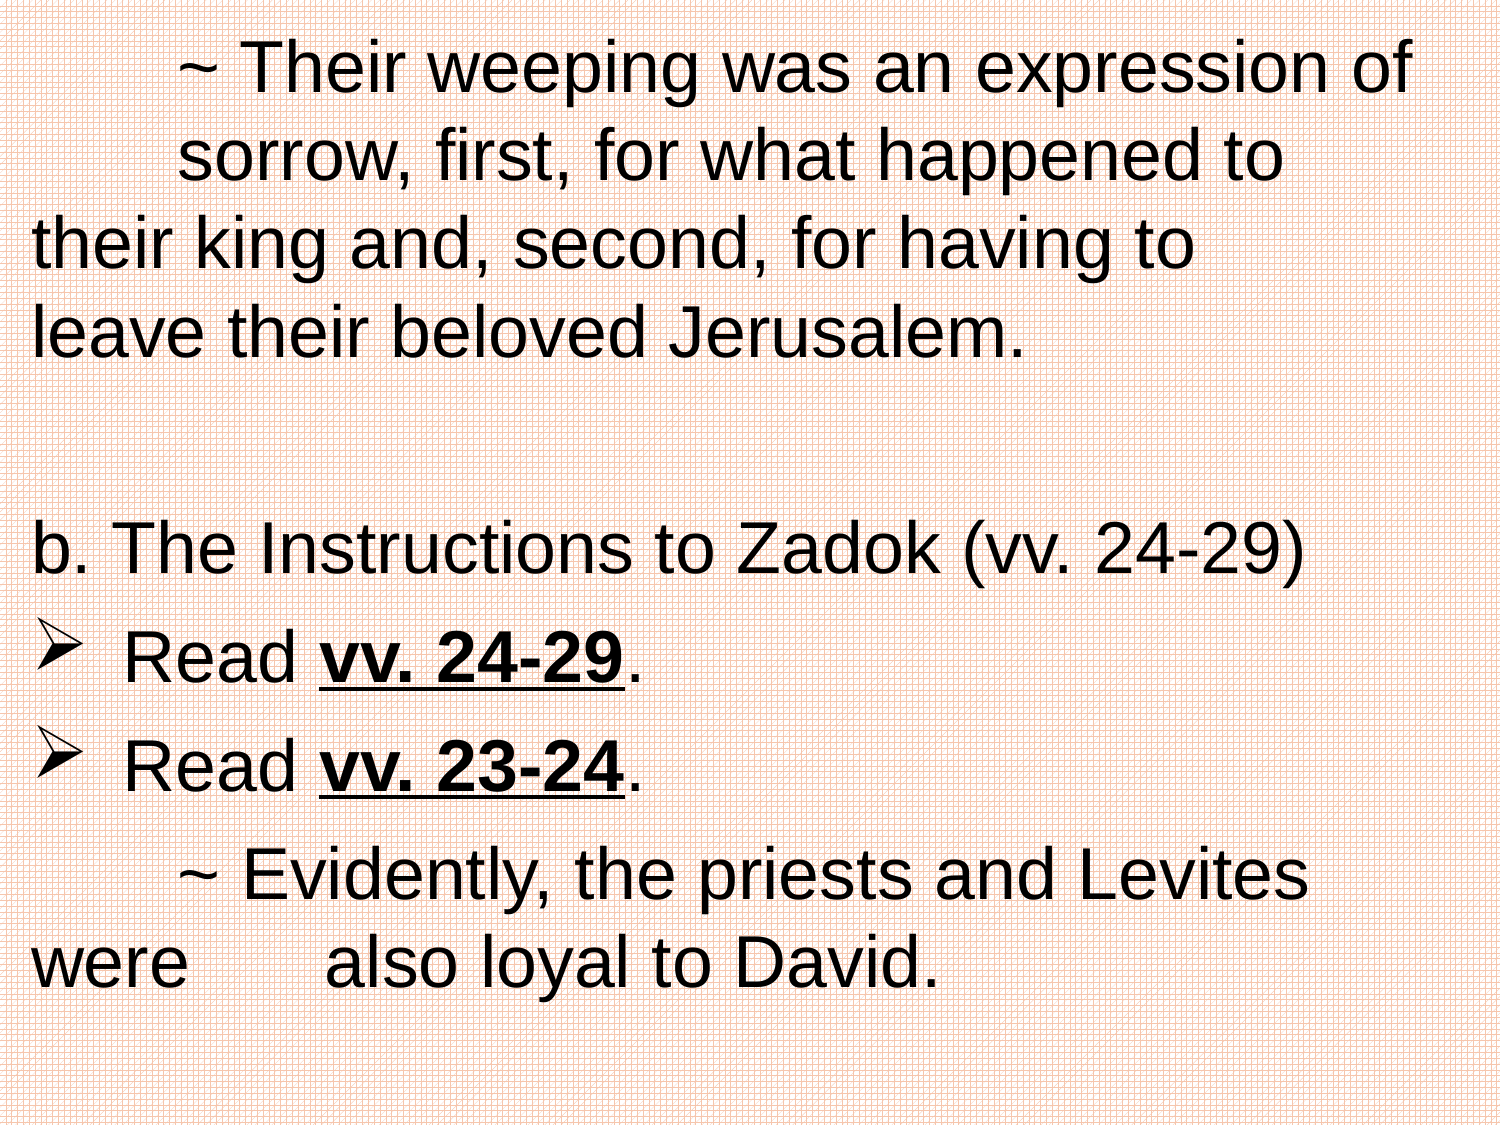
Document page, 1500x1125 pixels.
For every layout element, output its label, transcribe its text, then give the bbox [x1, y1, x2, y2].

subtitle ~ Their weeping was an expression of sorrow, first, for what happened to their king and, second, for having to leave their beloved Jerusalem. b. The Instructions to Zadok (vv. 24-29) Read vv. 24-29. Read vv. 23-24. ~ Evidently, the priests and Levites were also loyal to David. [16, 11, 1486, 1104]
